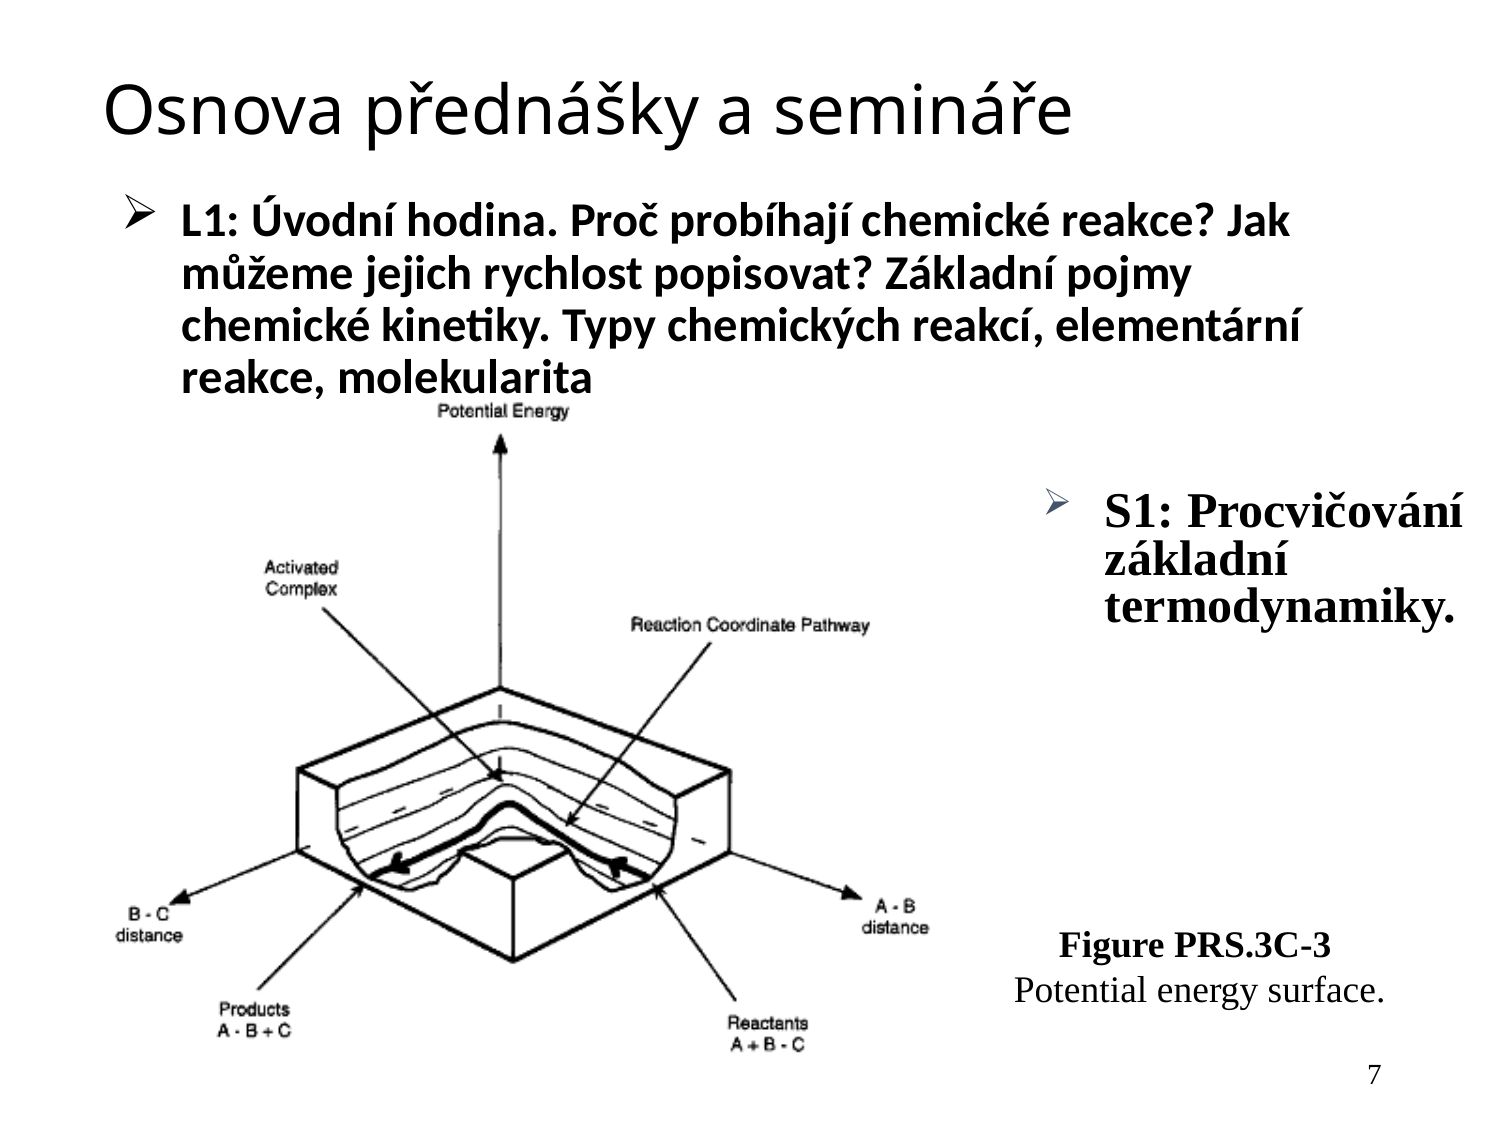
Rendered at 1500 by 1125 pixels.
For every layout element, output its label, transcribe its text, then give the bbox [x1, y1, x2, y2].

slide_number 7 [1059, 1042, 1397, 1103]
picture [112, 399, 932, 1059]
title Osnova přednášky a semináře [87, 37, 1413, 188]
text_box S1: Procvičování základní termodynamiky. [1012, 481, 1500, 644]
list L1: Úvodní hodina. Proč probíhají chemické reakce? Jak můžeme jejich rychlost popisovat? Základní pojmy chemické kinetiky. Typy chemických reakcí, elementární reakce, molekularita [106, 187, 1394, 413]
text_box Figure PRS.3C-3 Potential energy surface. [974, 912, 1425, 1018]
